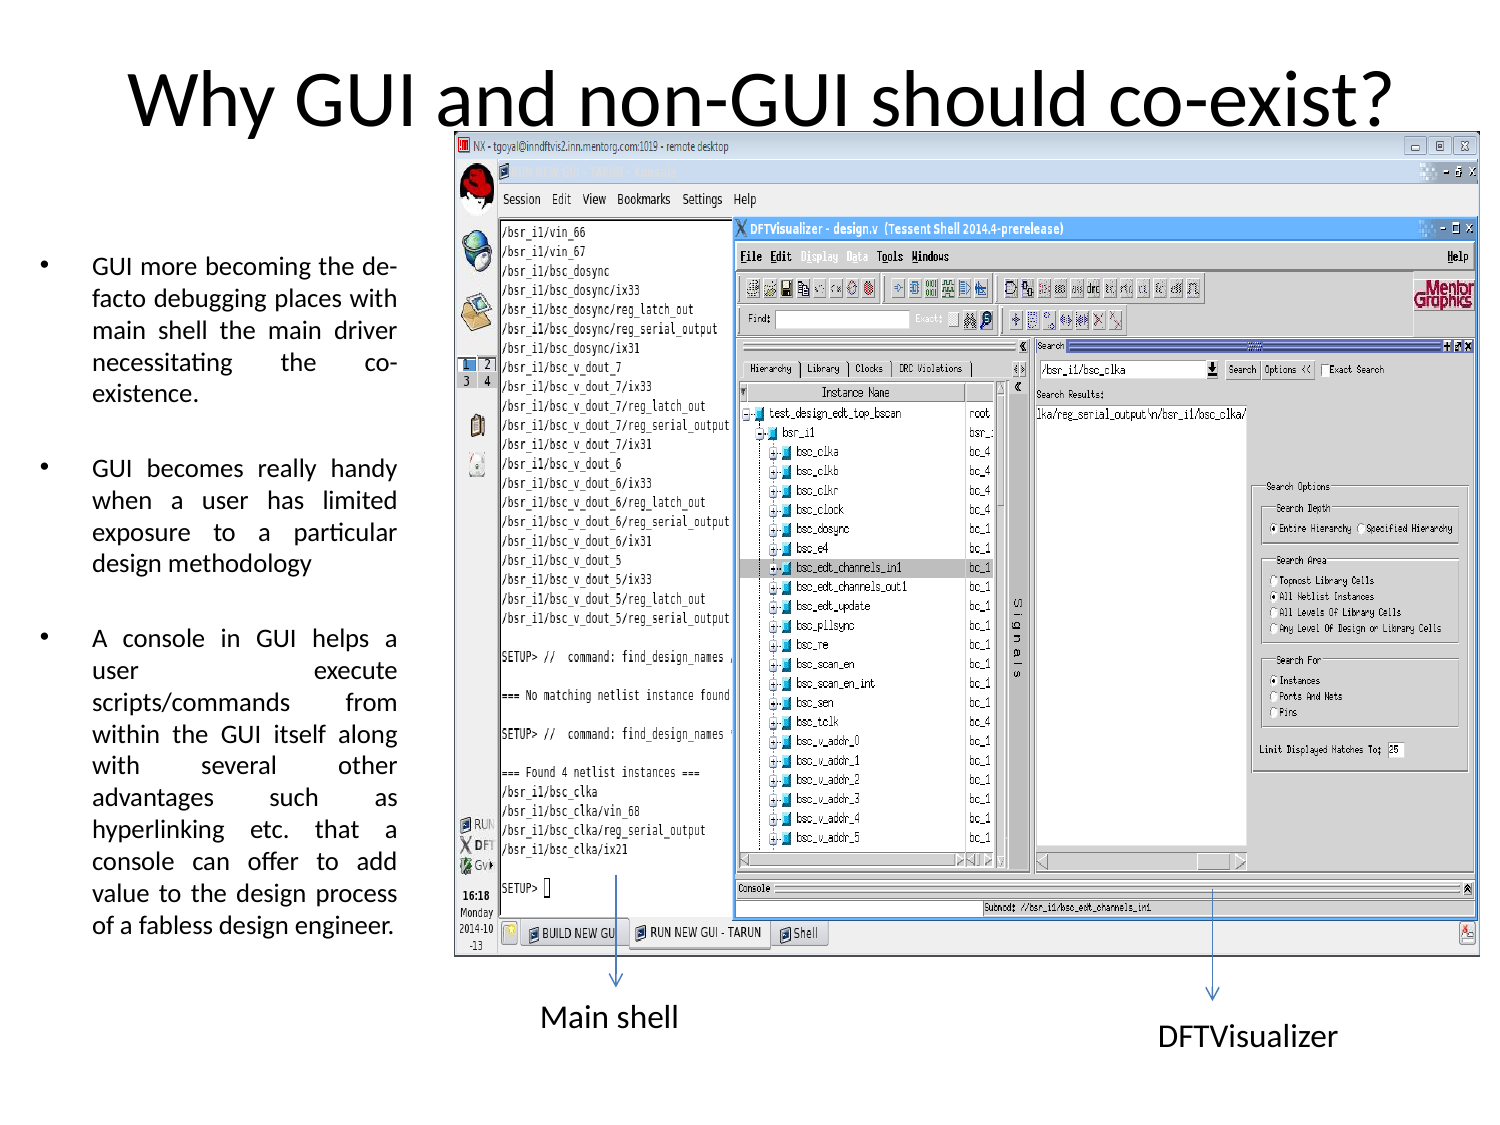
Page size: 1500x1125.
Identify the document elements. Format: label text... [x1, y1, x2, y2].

text_box Main shell [525, 987, 700, 1043]
text_box DFTVisualizer [1143, 1006, 1363, 1062]
list GUI more becoming the de-facto debugging places with main shell the main driver necessitating the co-existence. GUI becomes really handy when a user has limited exposure to a particular design methodology A console in GUI helps a user execute scripts/commands from within the GUI itself along with several other advantages such as hyperlinking etc. that a console can offer to add value to the design process of a fabless design engineer. [24, 241, 413, 984]
title Why GUI and non-GUI should co-exist? [87, 0, 1438, 188]
picture [454, 130, 1480, 957]
